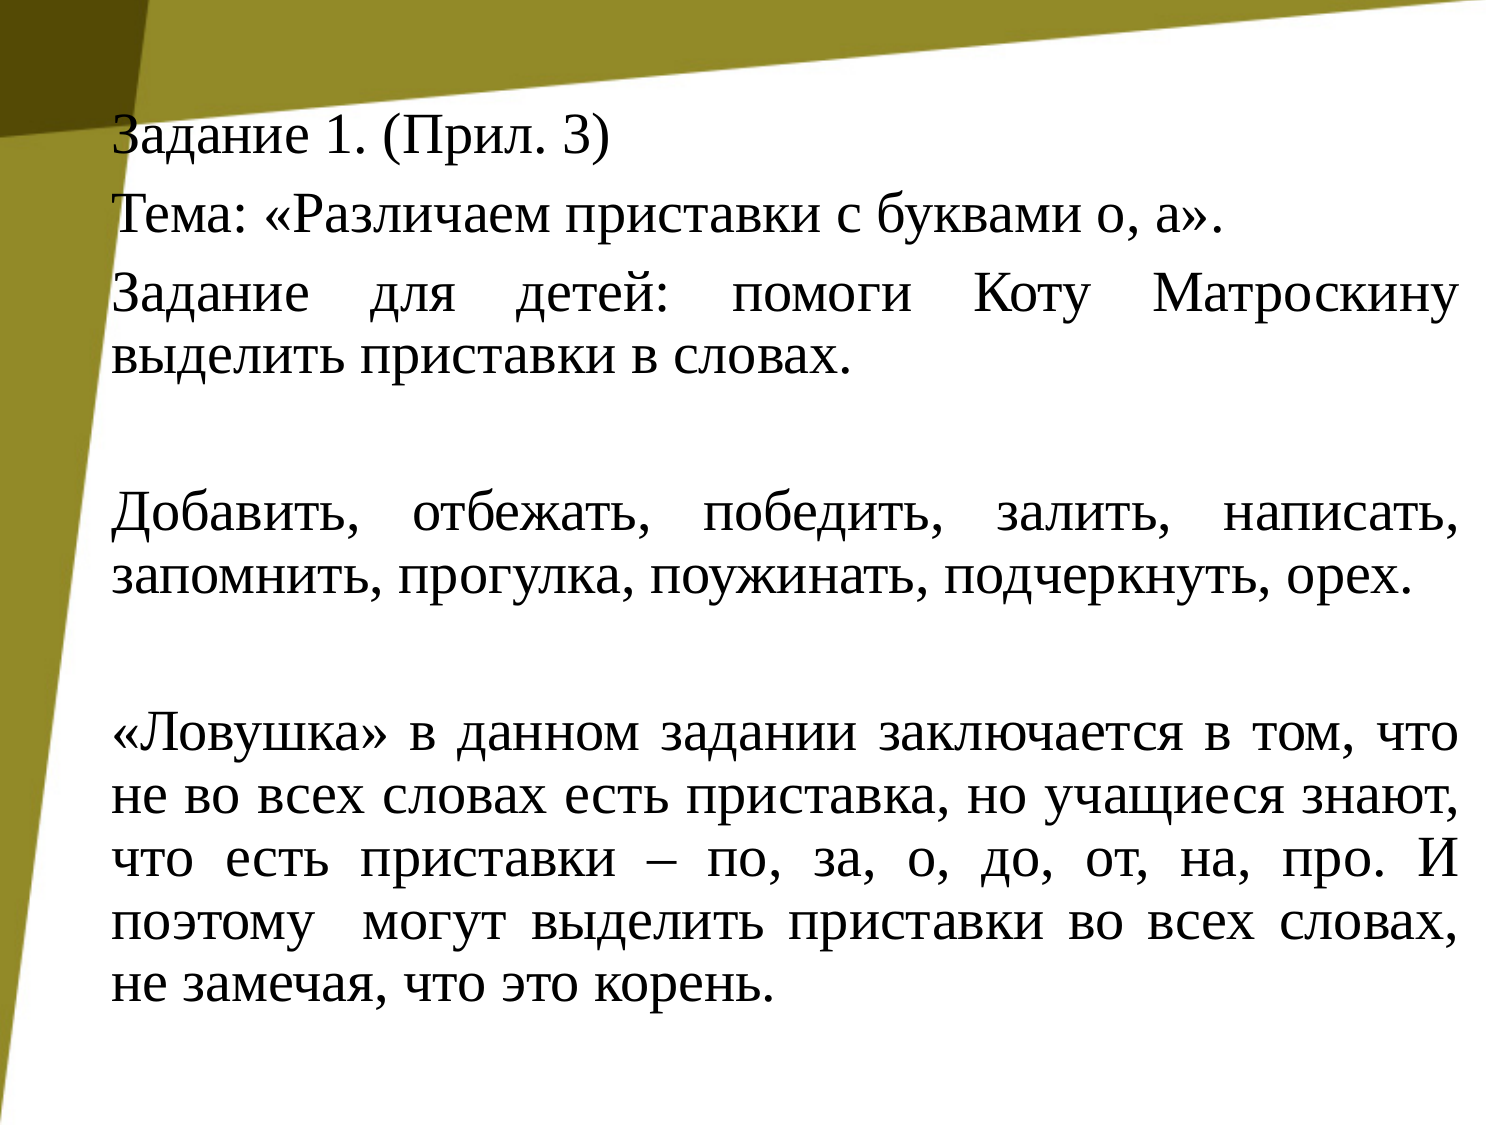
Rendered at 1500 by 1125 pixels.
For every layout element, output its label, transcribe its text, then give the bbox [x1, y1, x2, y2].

picture [0, 0, 1500, 1125]
list Задание 1. (Прил. 3) Тема: «Различаем приставки с буквами о, а». Задание для детей: помоги Коту Матроскину выделить приставки в словах. Добавить, отбежать, победить, залить, написать, запомнить, прогулка, поужинать, подчеркнуть, орех. «Ловушка» в данном задании заключается в том, что не во всех словах есть приставка, но учащиеся знают, что есть приставки – по, за, о, до, от, на, про. И поэтому могут выделить приставки во всех словах, не замечая, что это корень. [96, 96, 1476, 1082]
